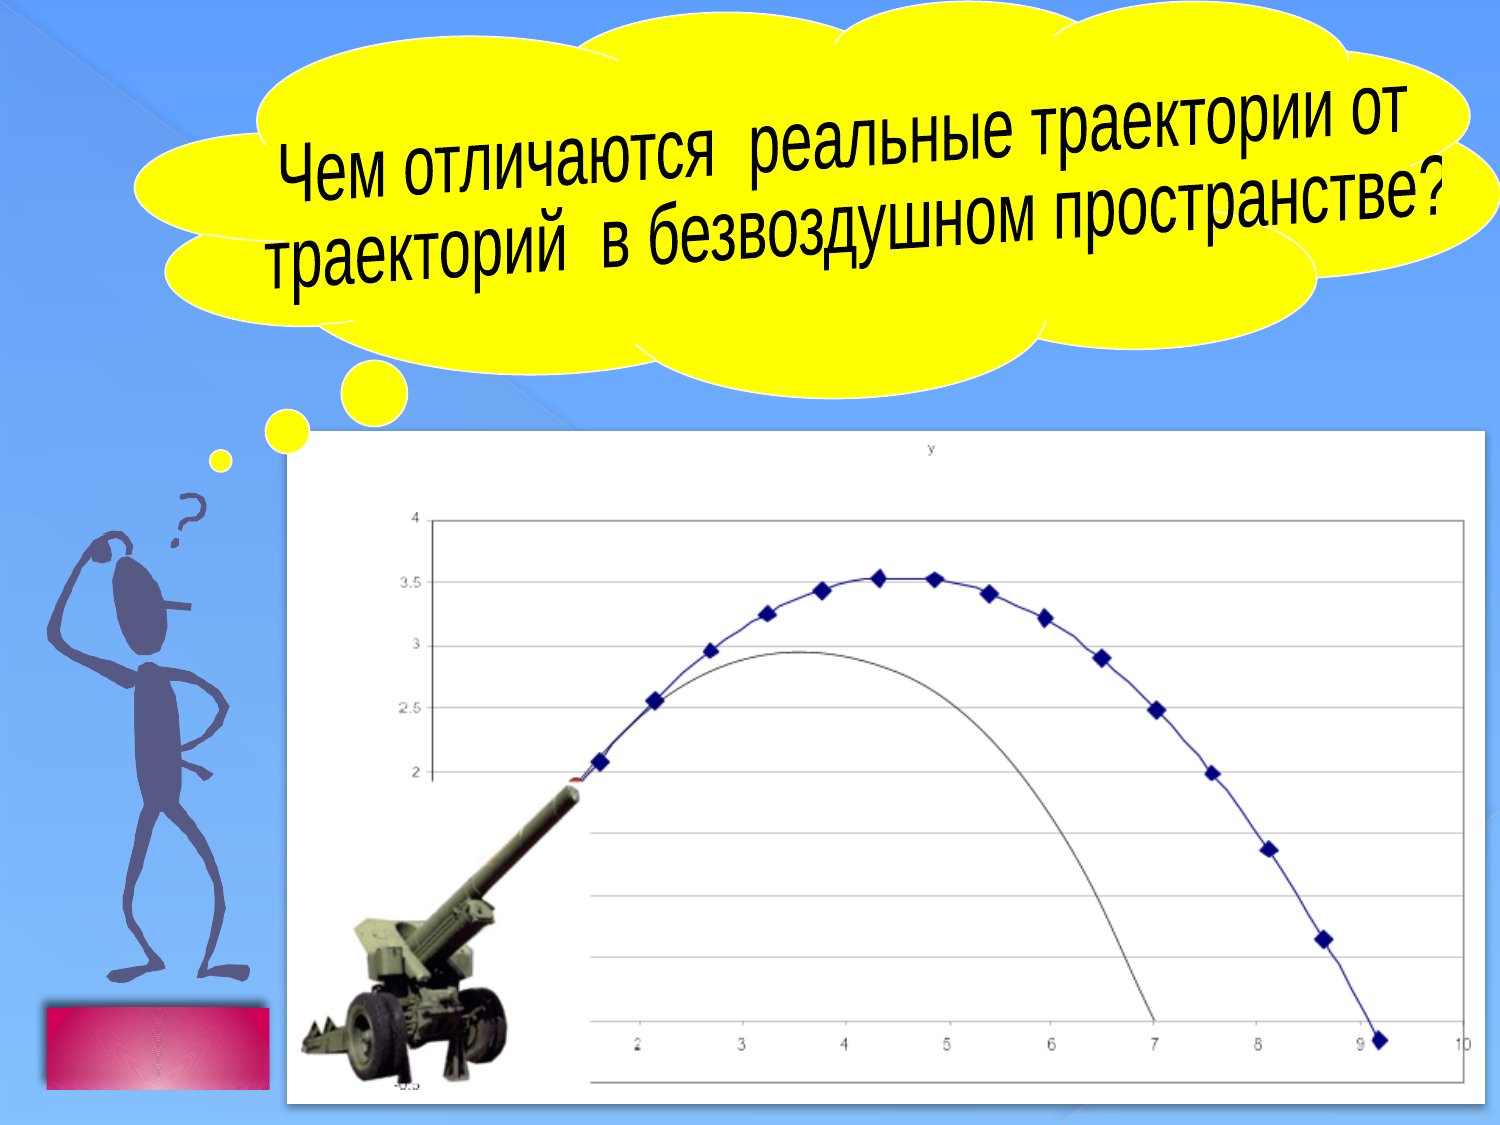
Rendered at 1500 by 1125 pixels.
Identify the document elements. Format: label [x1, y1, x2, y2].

text_box [134, 1, 1500, 399]
picture [46, 491, 251, 983]
text_box [1060, 14, 1097, 18]
picture [300, 445, 1471, 1091]
text_box [46, 1007, 270, 1090]
text_box [341, 360, 408, 427]
text_box [774, 14, 876, 18]
text_box [41, 14, 679, 18]
text_box [265, 409, 310, 454]
text_box [209, 449, 232, 472]
text_box [1292, 14, 1500, 18]
